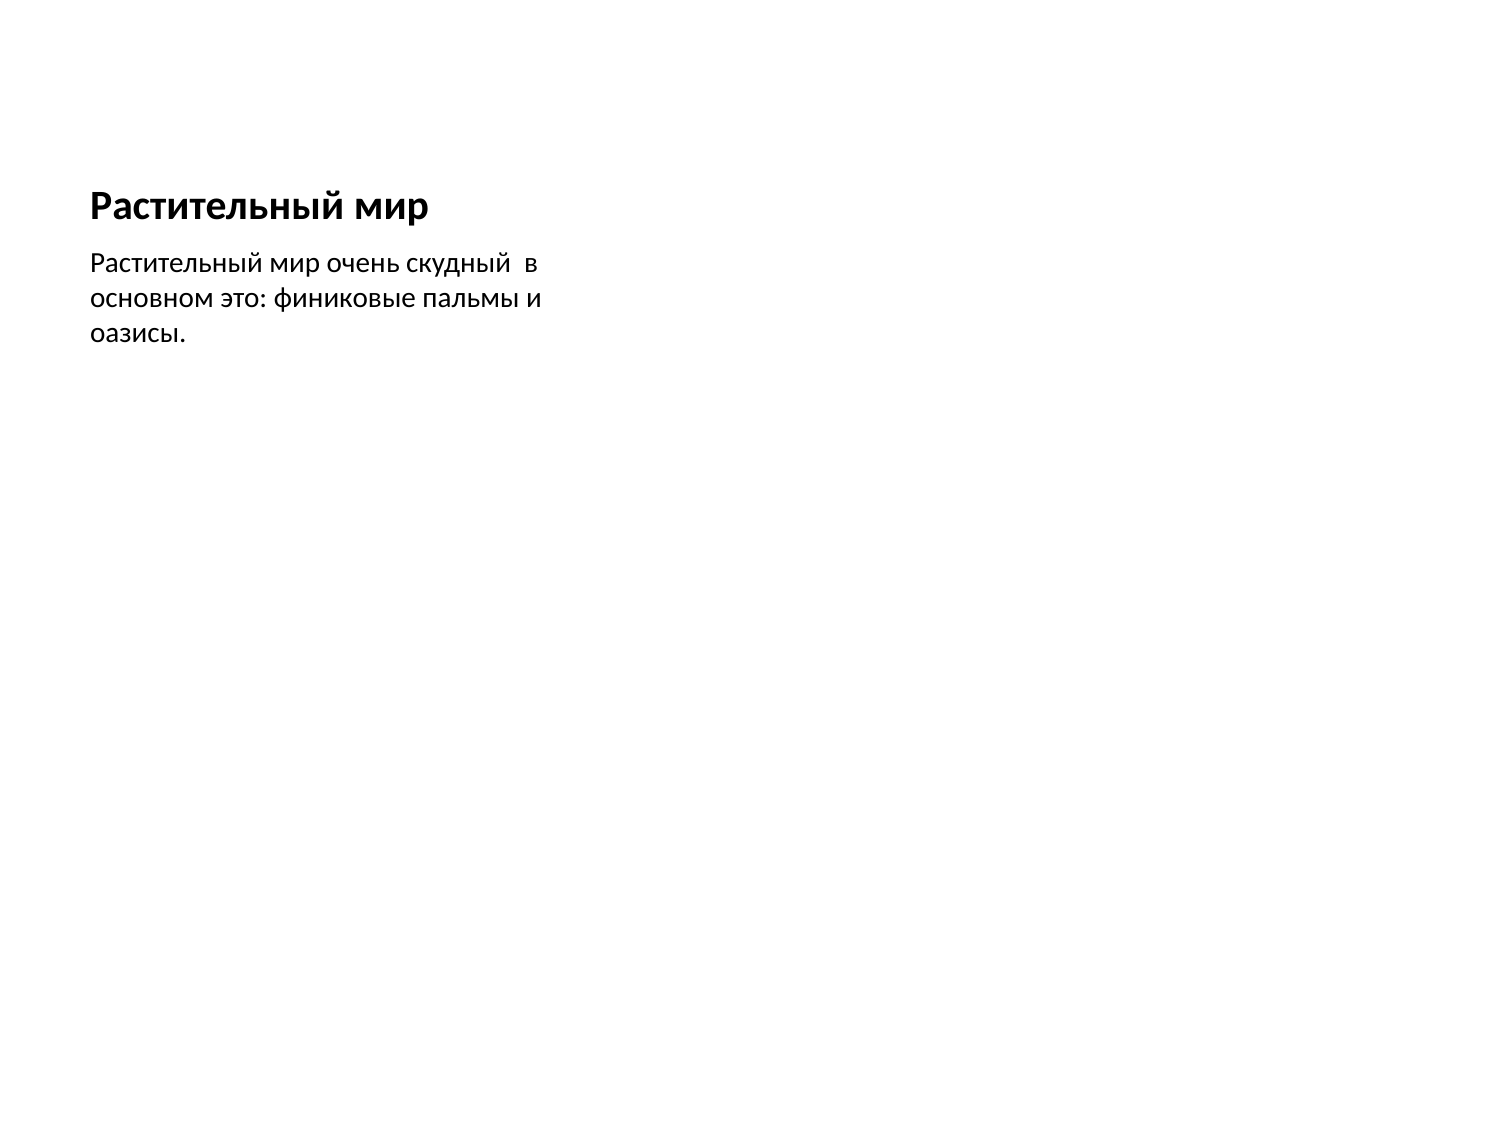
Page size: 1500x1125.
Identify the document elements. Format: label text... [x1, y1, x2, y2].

title Растительный мир [75, 44, 569, 235]
list Растительный мир очень скудный в основном это: финиковые пальмы и оазисы. [75, 235, 569, 1005]
